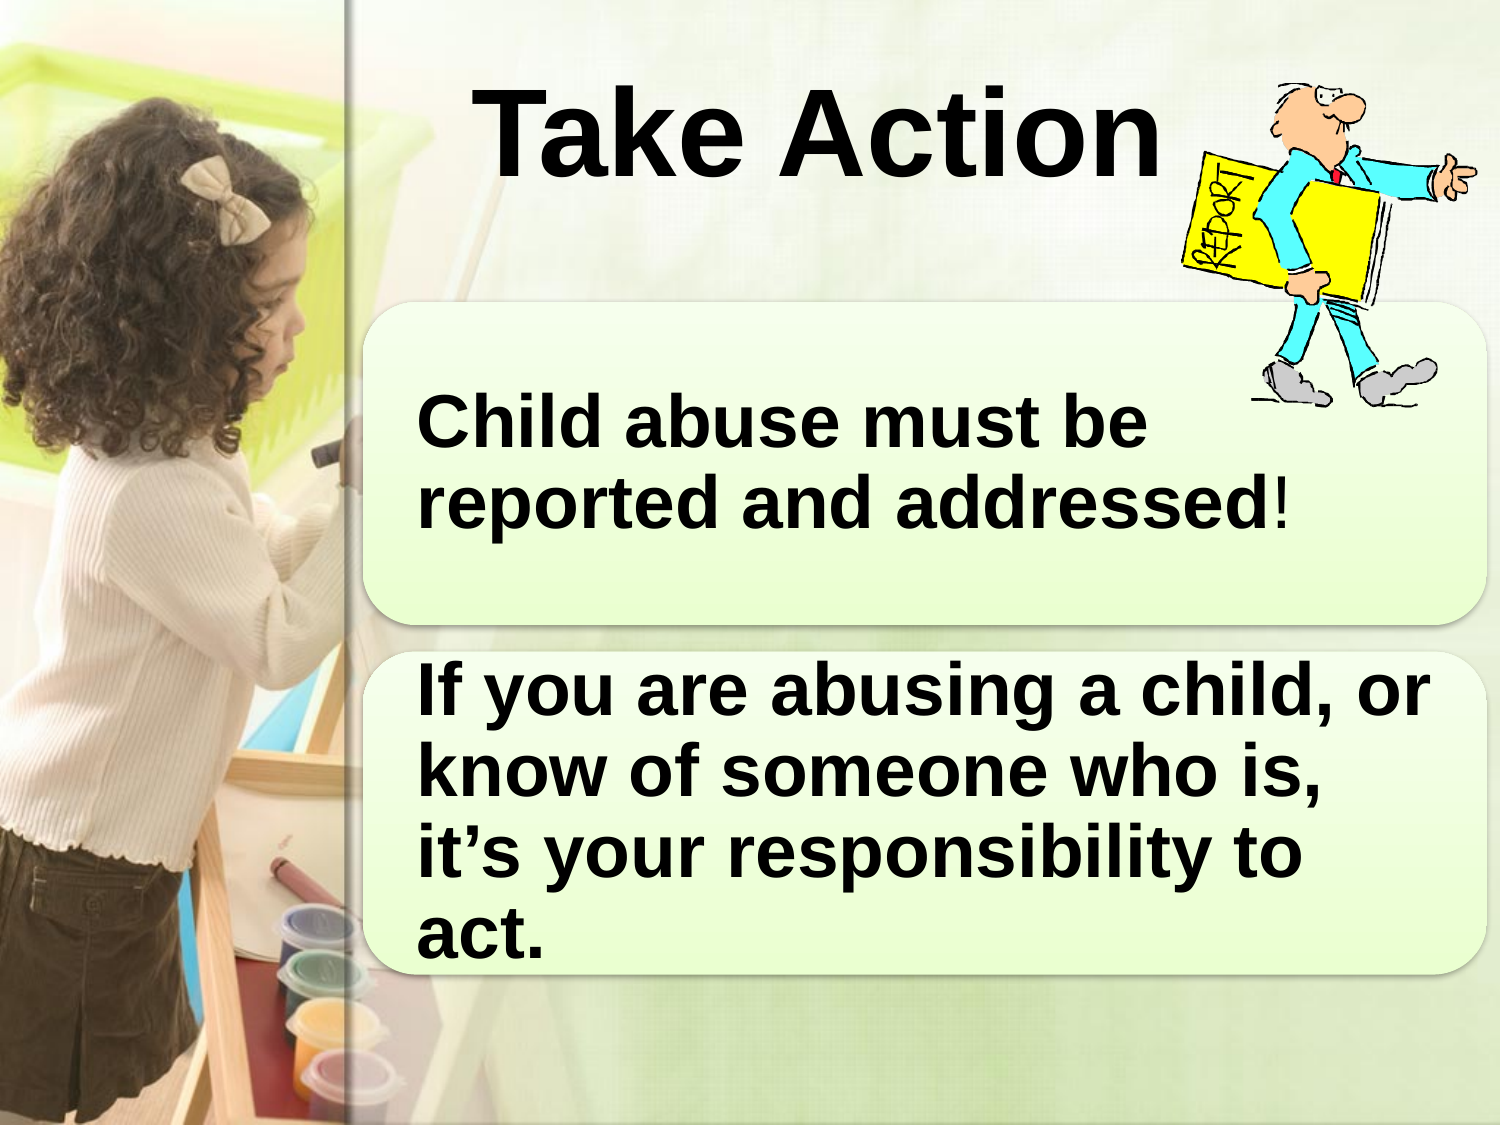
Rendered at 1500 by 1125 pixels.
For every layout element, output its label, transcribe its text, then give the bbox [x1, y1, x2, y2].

picture [0, 0, 1500, 1125]
title Take Action [283, 32, 1354, 220]
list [362, 262, 1488, 1006]
